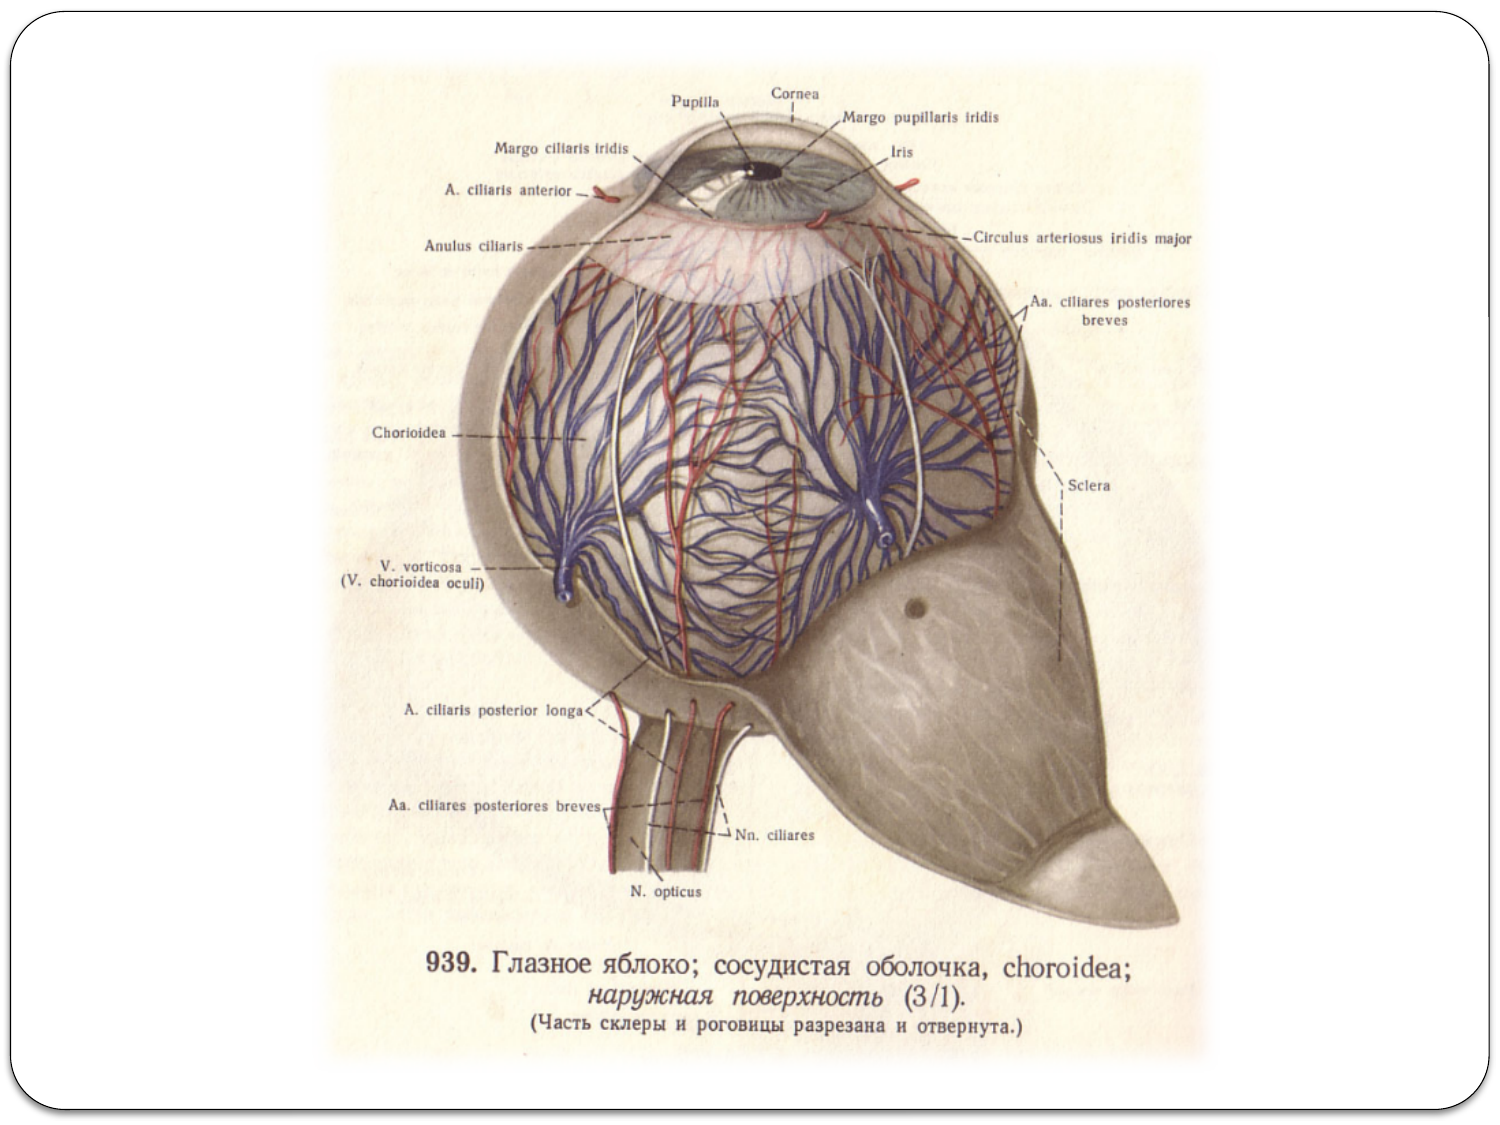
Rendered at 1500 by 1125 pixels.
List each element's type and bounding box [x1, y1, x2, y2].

picture [312, 49, 1220, 1076]
